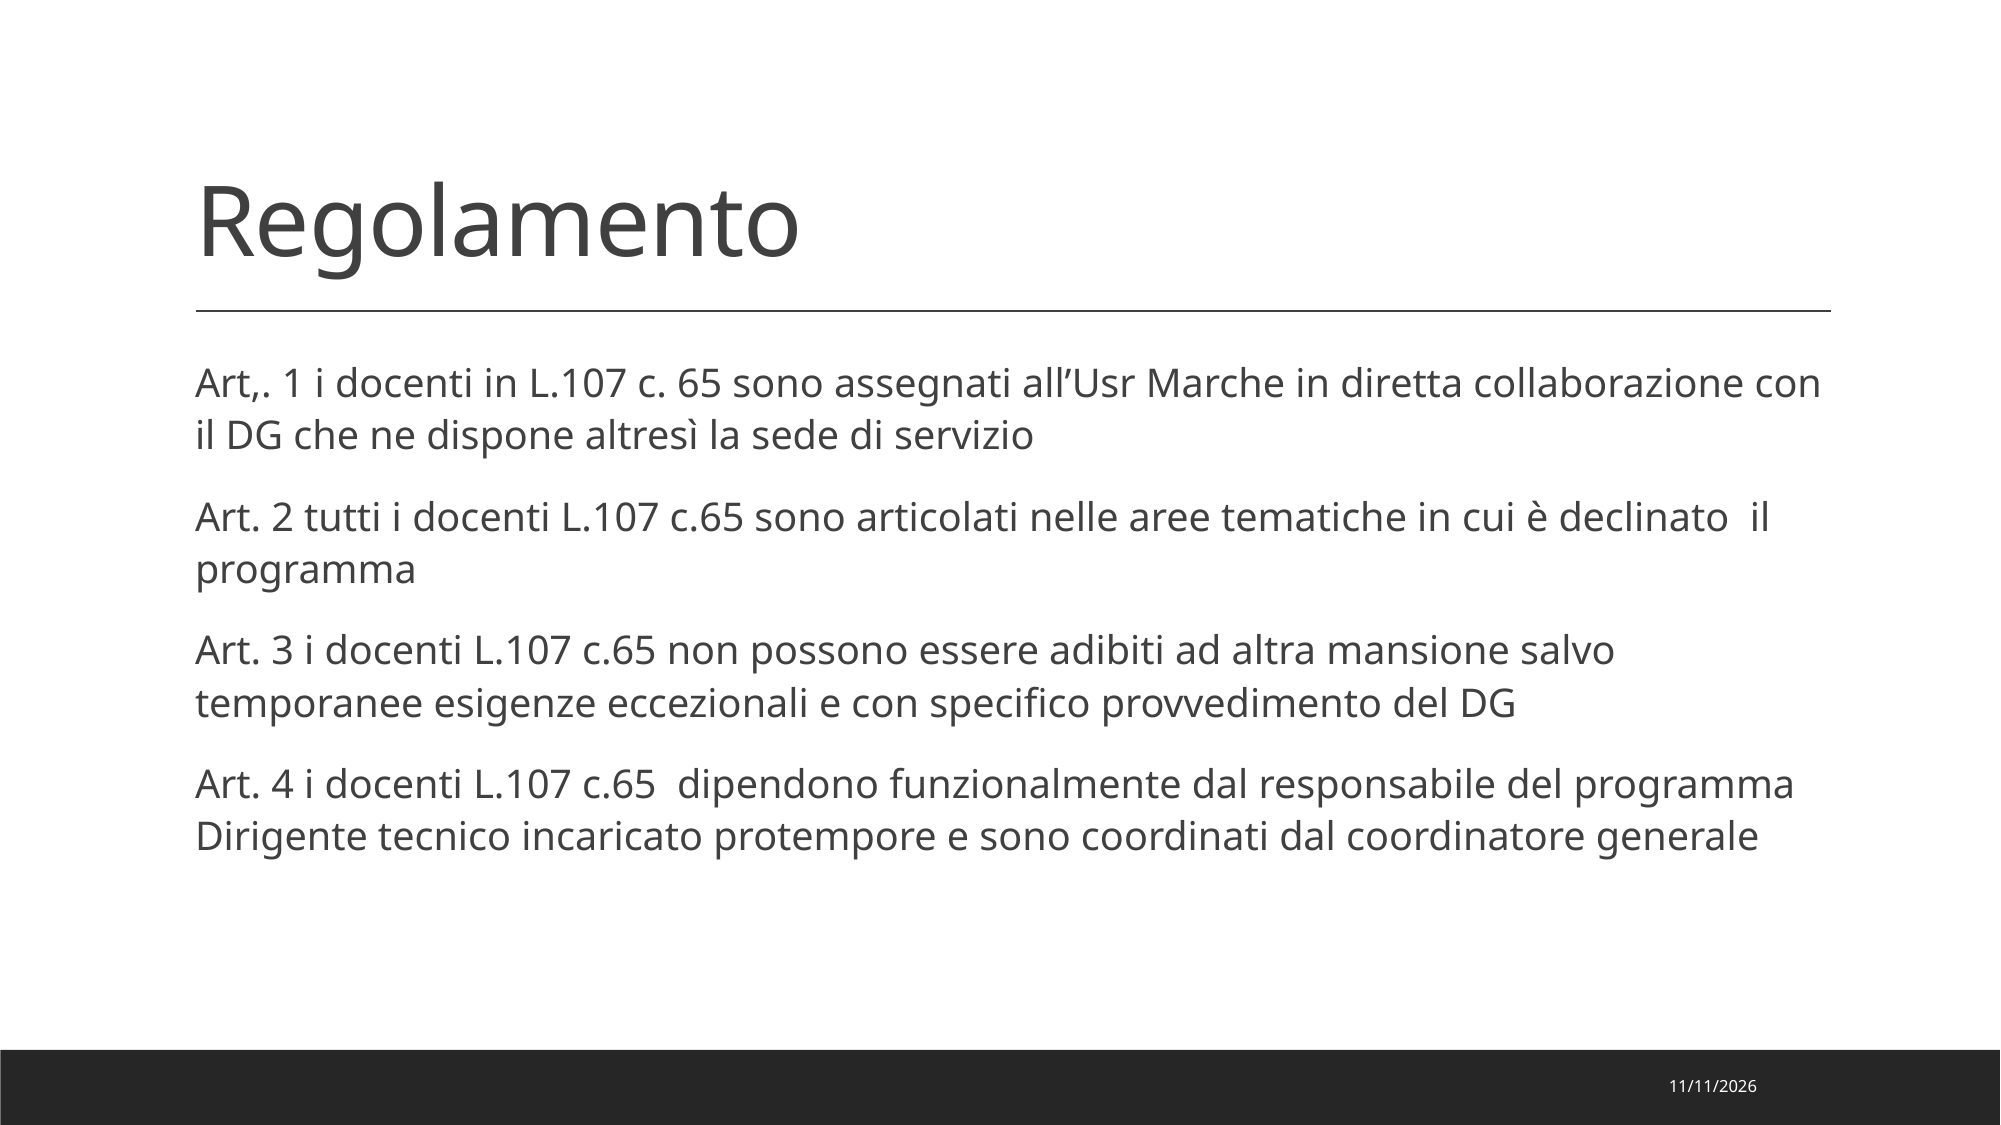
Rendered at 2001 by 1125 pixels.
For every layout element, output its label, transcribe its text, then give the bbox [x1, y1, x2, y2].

title Regolamento [180, 47, 1830, 285]
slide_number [1348, 1057, 1773, 1118]
list Art,. 1 i docenti in L.107 c. 65 sono assegnati all’Usr Marche in diretta collaborazione con il DG che ne dispone altresì la sede di servizio Art. 2 tutti i docenti L.107 c.65 sono articolati nelle aree tematiche in cui è declinato il programma Art. 3 i docenti L.107 c.65 non possono essere adibiti ad altra mansione salvo temporanee esigenze eccezionali e con specifico provvedimento del DG Art. 4 i docenti L.107 c.65 dipendono funzionalmente dal responsabile del programma Dirigente tecnico incaricato protempore e sono coordinati dal coordinatore generale [180, 345, 1830, 963]
